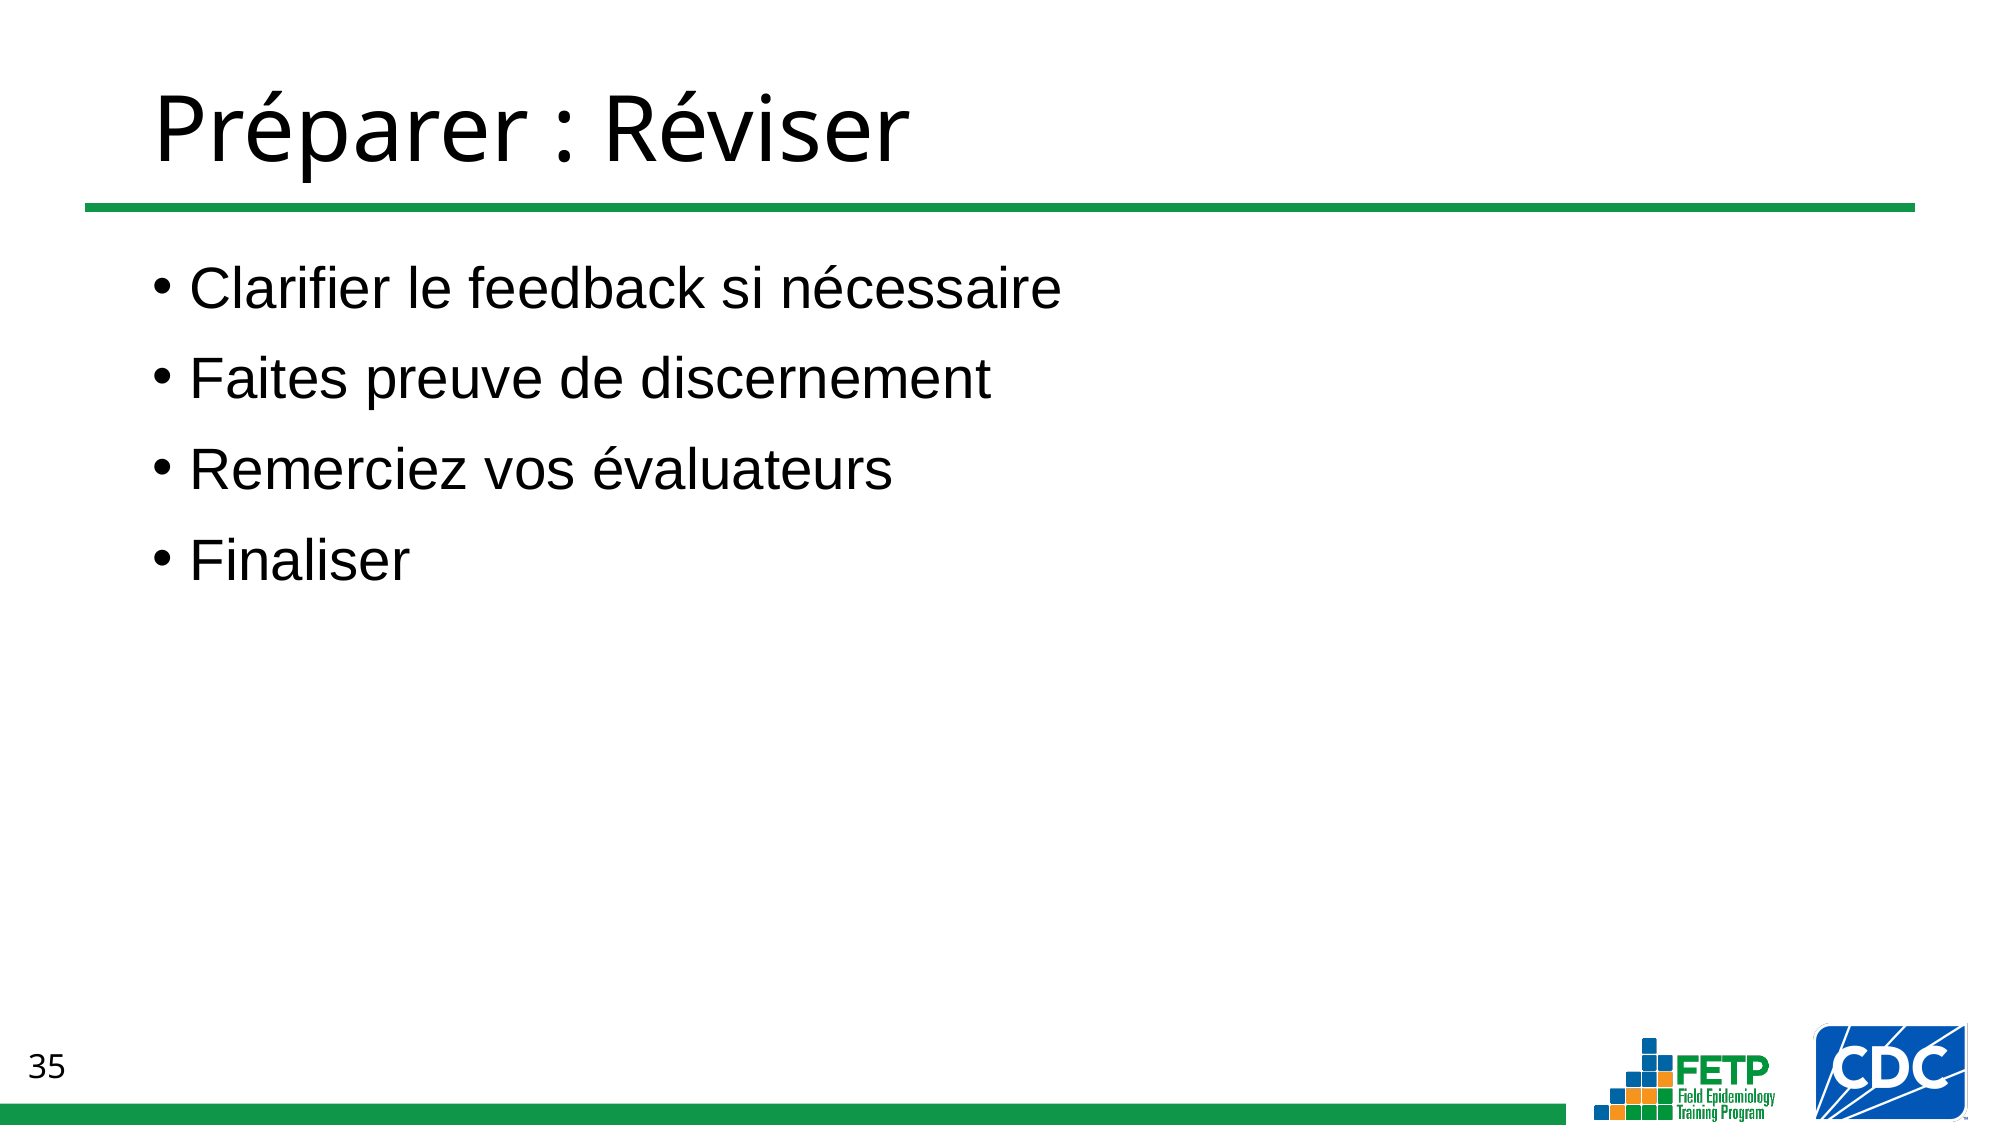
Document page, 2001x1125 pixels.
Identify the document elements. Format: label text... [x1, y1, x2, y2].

picture [1813, 1023, 1968, 1122]
title Préparer : Réviser [137, 75, 1863, 207]
picture [1594, 1038, 1775, 1122]
list Clarifier le feedback si nécessaire Faites preuve de discernement Remerciez vos évaluateurs Finaliser [137, 242, 1863, 1004]
